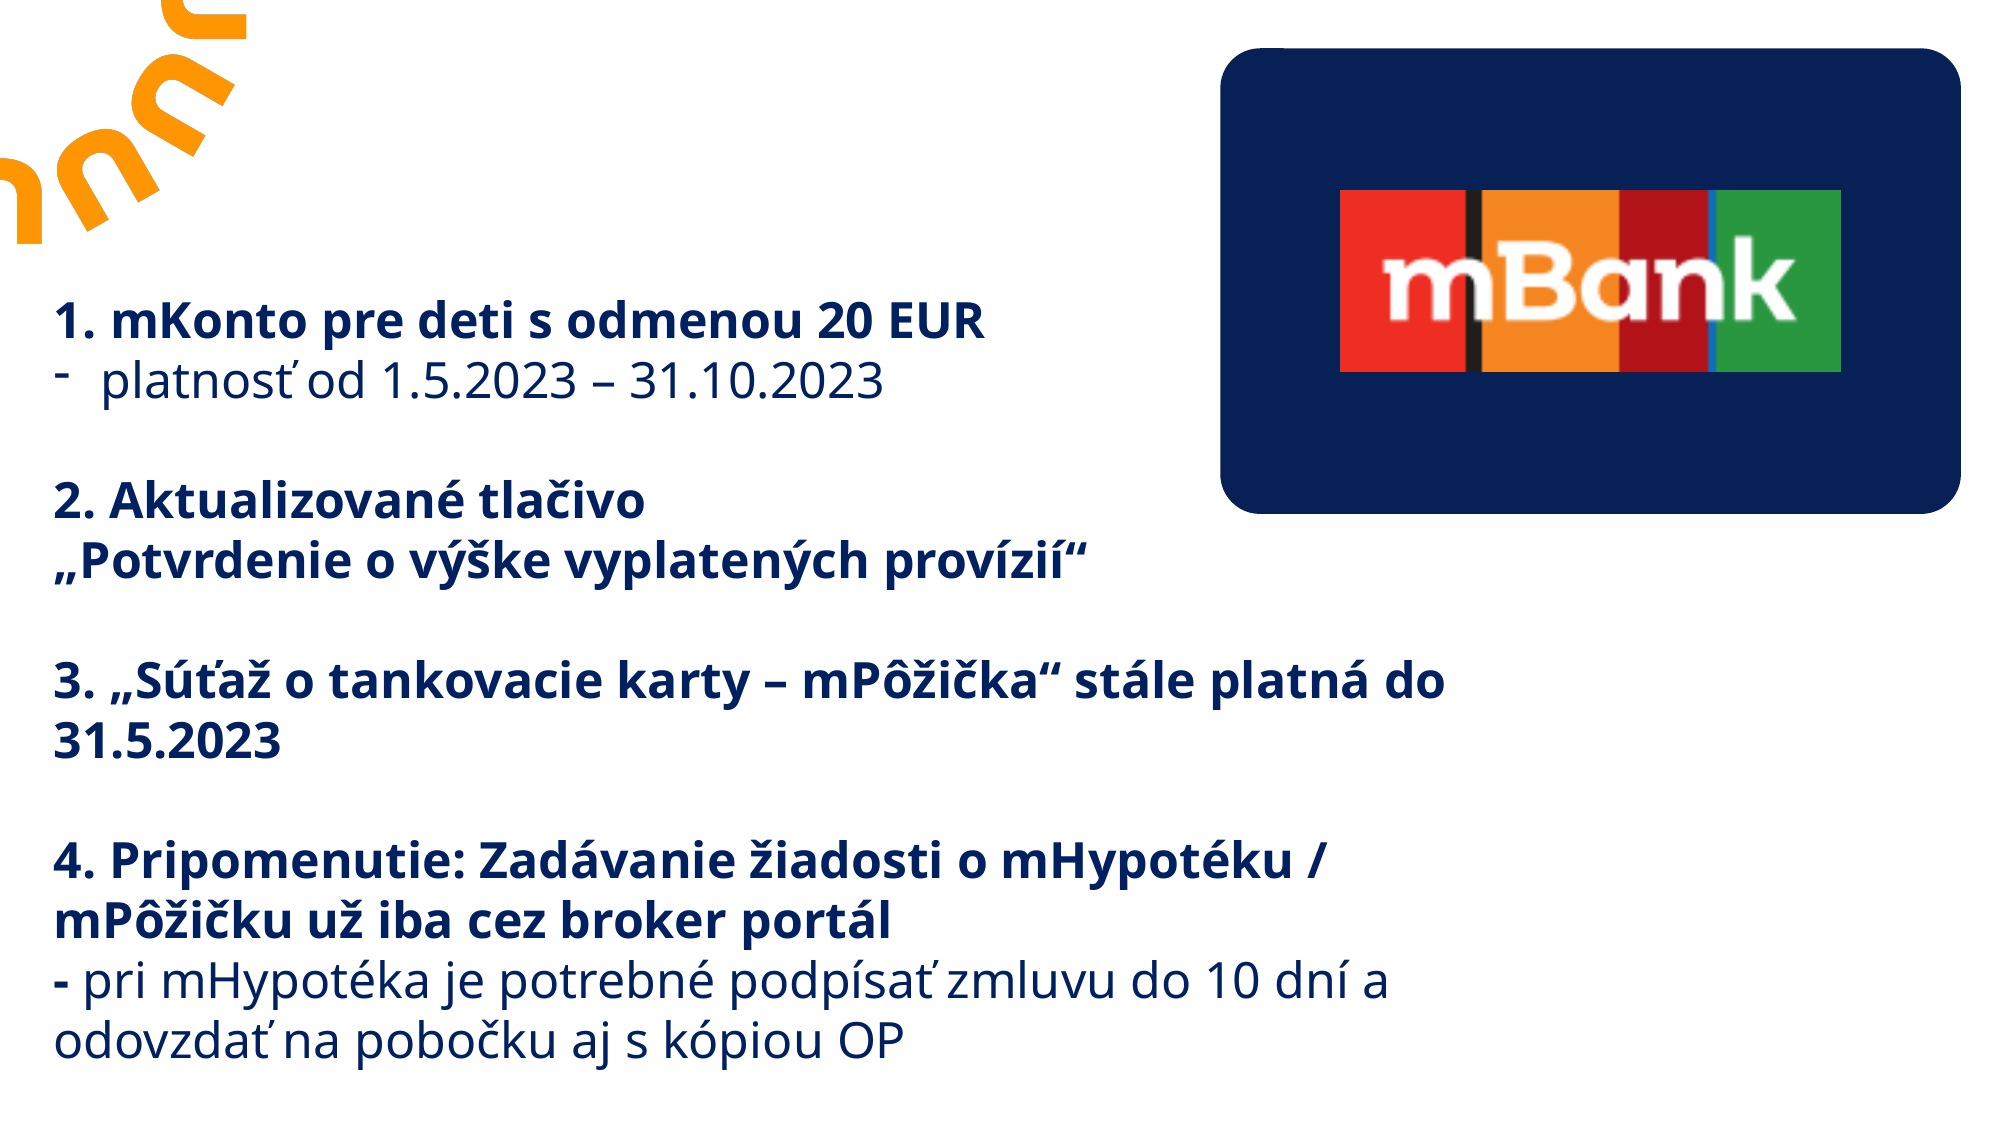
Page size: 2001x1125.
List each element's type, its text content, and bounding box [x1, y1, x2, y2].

text_box [1219, 47, 1962, 515]
picture [1340, 190, 1841, 372]
text_box mKonto pre deti s odmenou 20 EUR platnosť od 1.5.2023 – 31.10.2023 2. Aktualizované tlačivo „Potvrdenie o výške vyplatených provízií“ 3. „Súťaž o tankovacie karty – mPôžička“ stále platná do 31.5.2023 4. Pripomenutie: Zadávanie žiadosti o mHypotéku / mPôžičku už iba cez broker portál - pri mHypotéka je potrebné podpísať zmluvu do 10 dní a odovzdať na pobočku aj s kópiou OP [39, 281, 1549, 1076]
text_box [0, 0, 247, 245]
